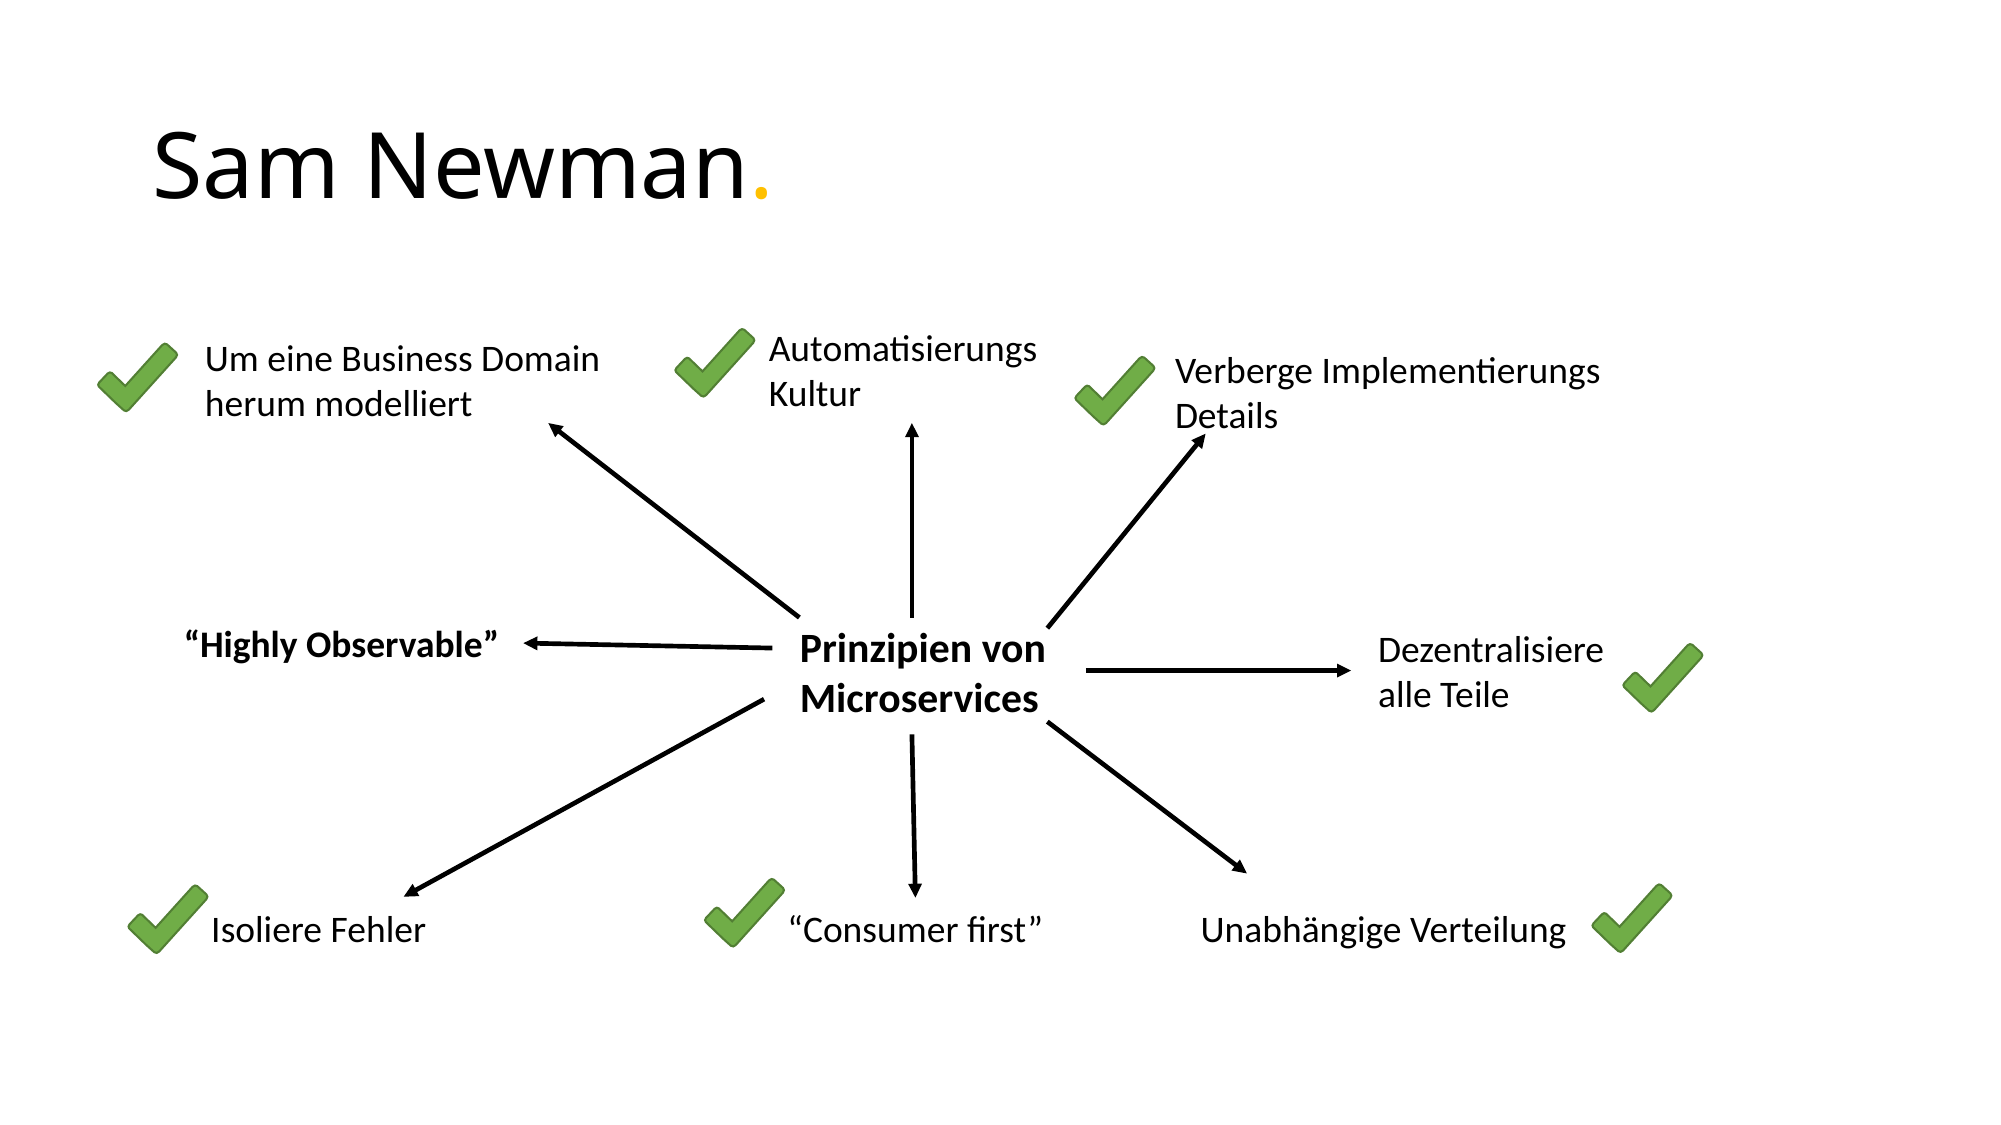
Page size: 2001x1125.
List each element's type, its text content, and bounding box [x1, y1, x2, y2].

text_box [403, 699, 764, 897]
text_box “Highly Observable” [169, 612, 515, 673]
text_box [1047, 433, 1206, 629]
text_box Automatisierungs Kultur [753, 317, 1053, 422]
text_box [674, 328, 756, 398]
text_box [1591, 883, 1673, 953]
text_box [911, 734, 916, 898]
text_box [523, 643, 773, 648]
text_box [1622, 643, 1704, 713]
text_box Verberge Implementierungs Details [1160, 338, 1616, 444]
text_box Um eine Business Domain herum modelliert [190, 326, 625, 432]
text_box [1074, 355, 1156, 426]
text_box [703, 877, 786, 948]
text_box [97, 342, 179, 413]
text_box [548, 423, 800, 618]
text_box Dezentralisiere alle Teile [1363, 617, 1628, 723]
text_box “Consumer first” [772, 897, 1059, 958]
text_box [127, 884, 209, 955]
title Sam Newman. [137, 59, 1863, 278]
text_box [1047, 721, 1247, 874]
text_box Prinzipien von Microservices [785, 613, 1071, 729]
text_box Unabhängige Verteilung [1185, 897, 1591, 958]
text_box Isoliere Fehler [196, 897, 442, 958]
